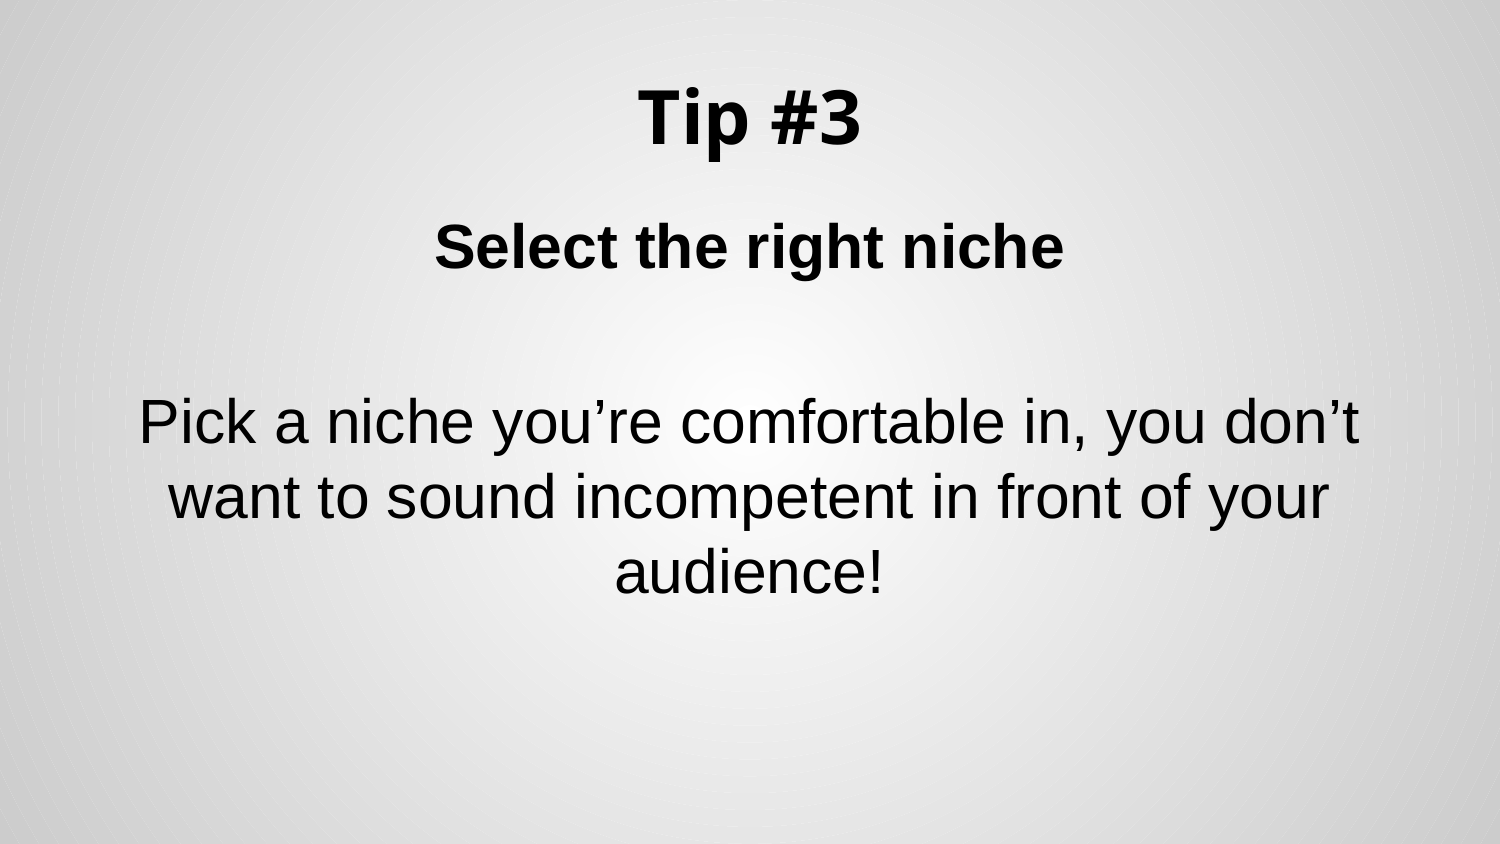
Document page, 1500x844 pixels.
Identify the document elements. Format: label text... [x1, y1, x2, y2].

title Tip #3 [75, 33, 1425, 175]
list Select the right niche Pick a niche you’re comfortable in, you don’t want to sound incompetent in front of your audience! [75, 191, 1425, 803]
